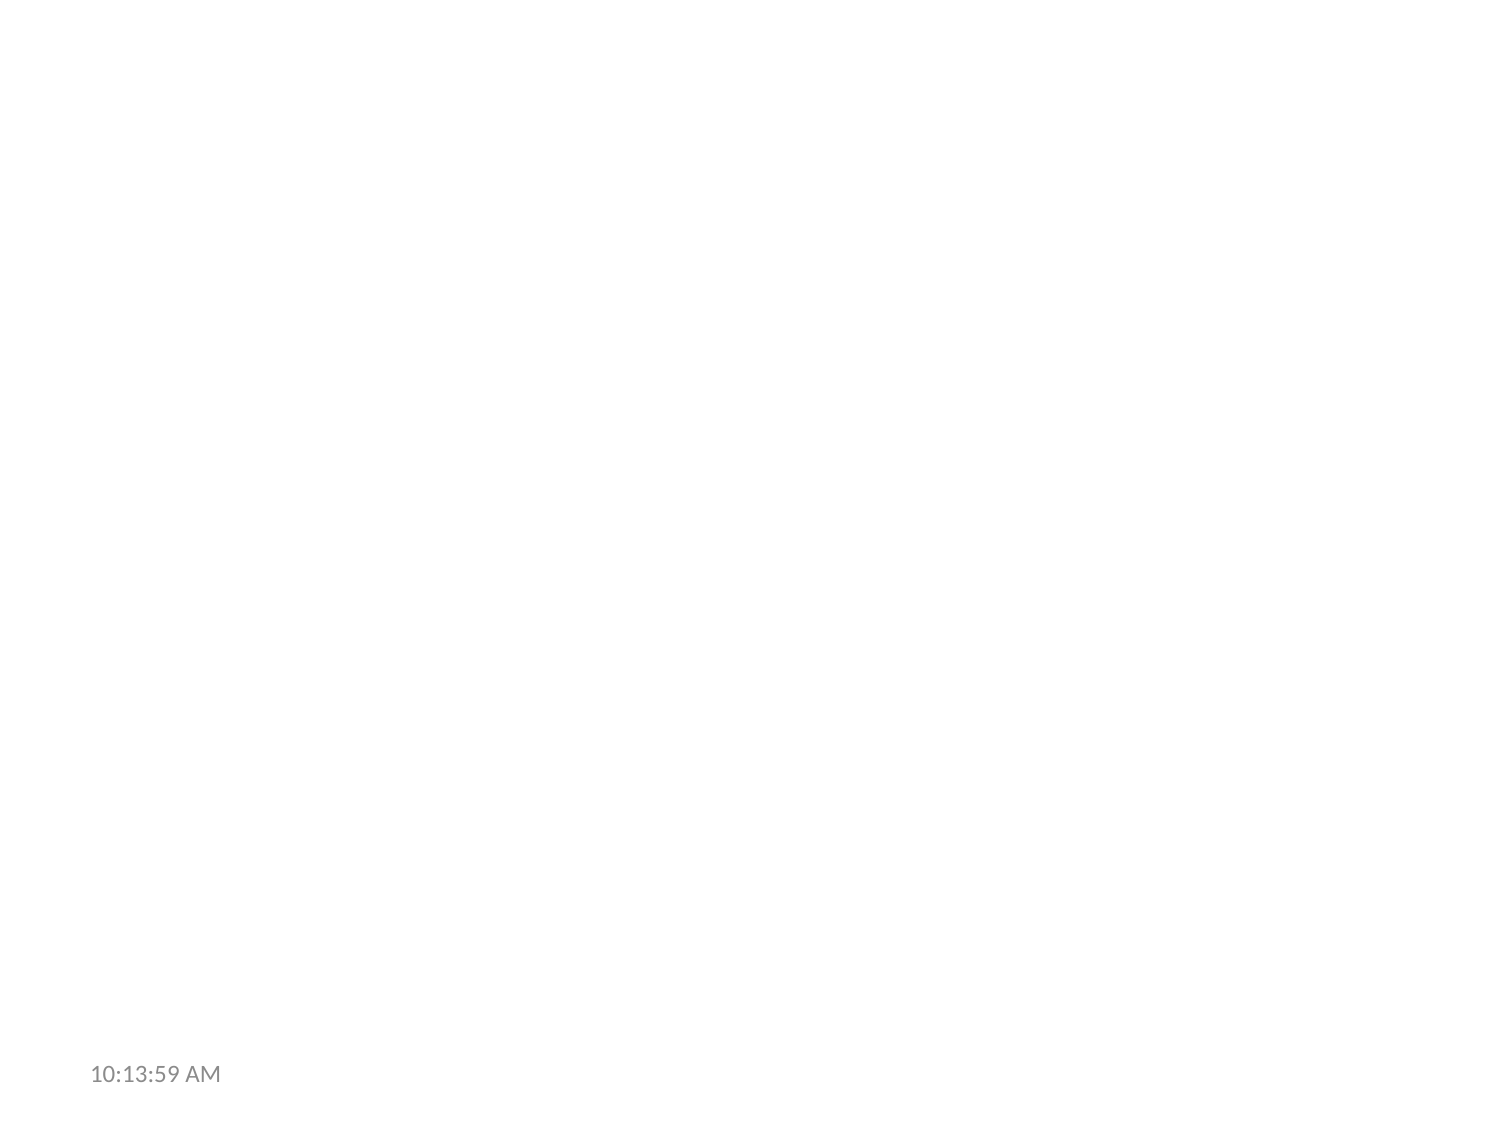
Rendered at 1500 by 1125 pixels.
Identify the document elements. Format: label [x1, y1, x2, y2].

slide_number [75, 1042, 425, 1103]
